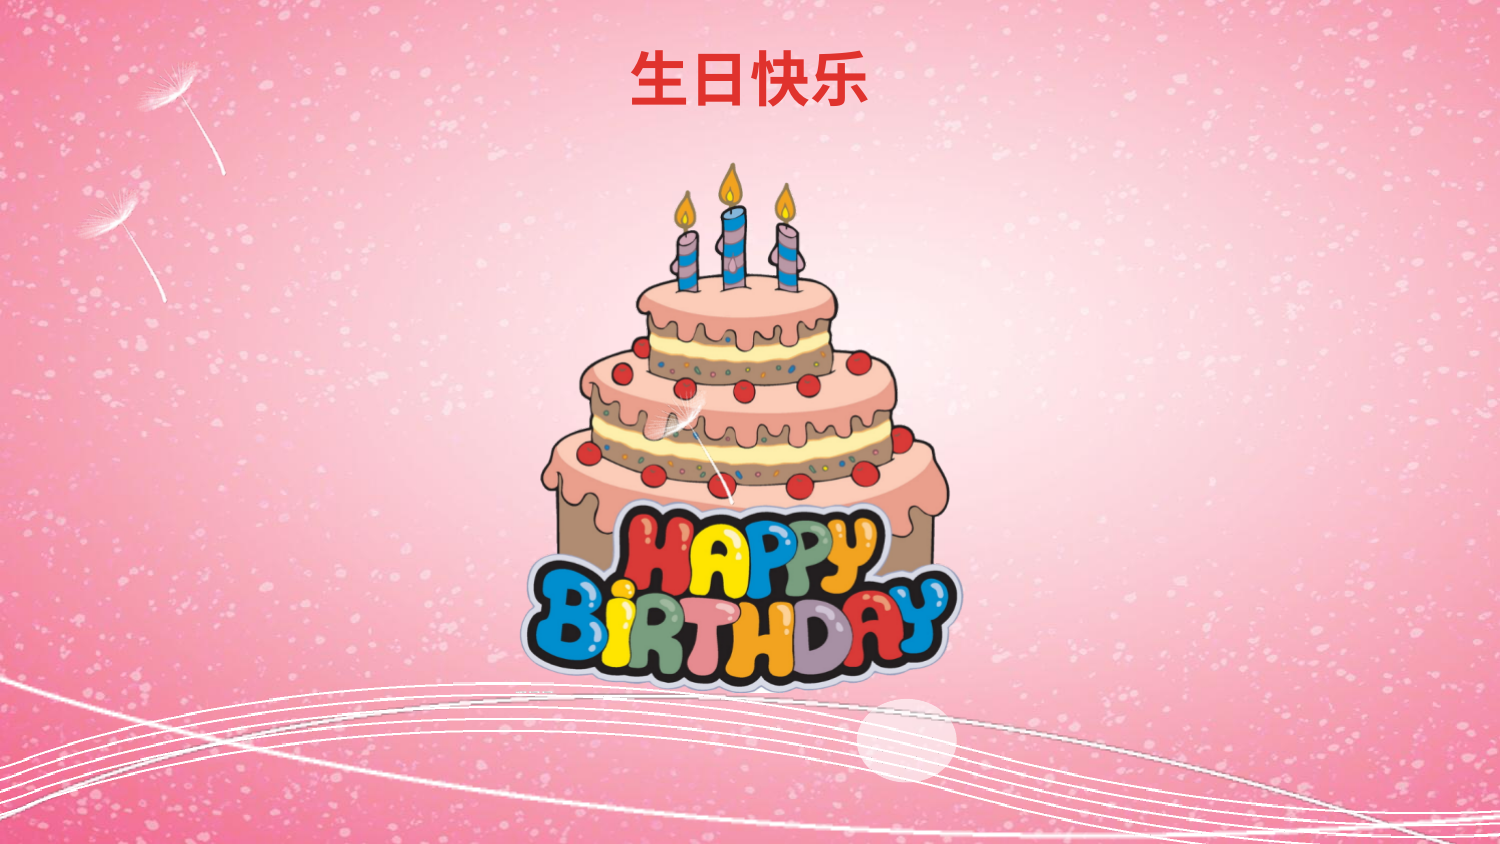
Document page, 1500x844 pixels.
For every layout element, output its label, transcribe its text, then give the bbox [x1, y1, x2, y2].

title 生日快乐 [257, 33, 1257, 121]
picture [0, 0, 1500, 844]
